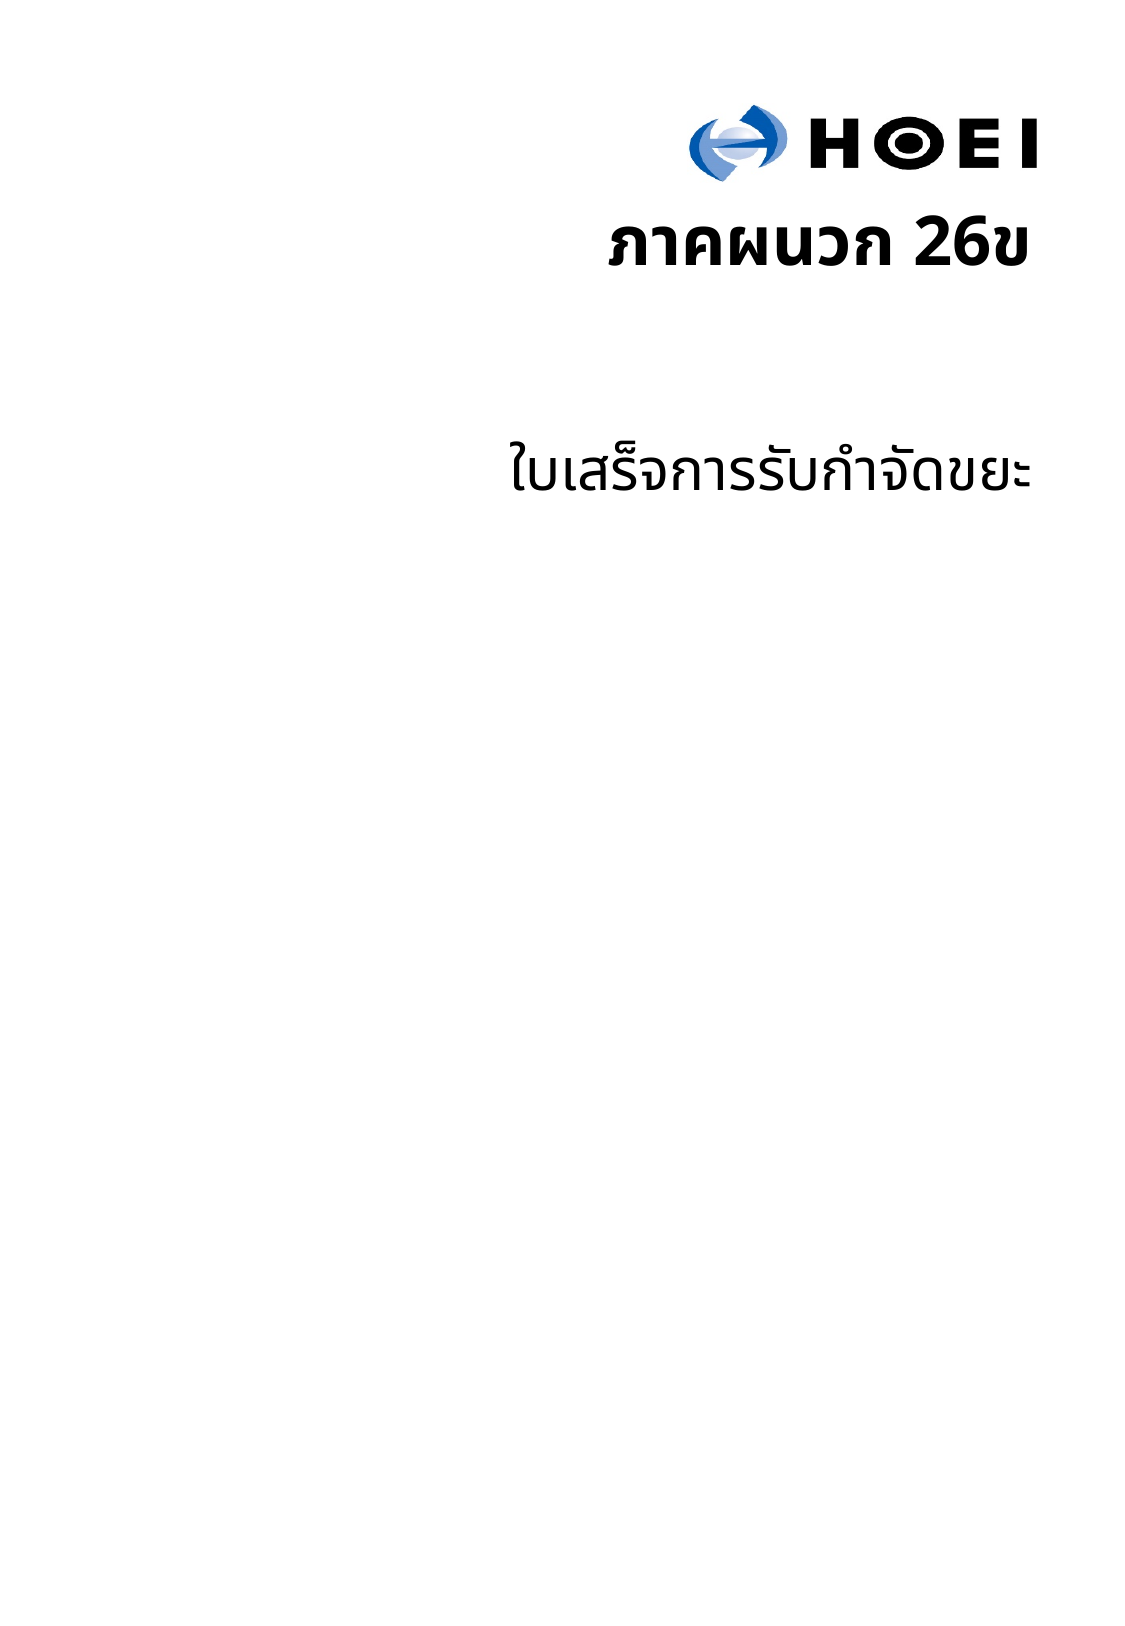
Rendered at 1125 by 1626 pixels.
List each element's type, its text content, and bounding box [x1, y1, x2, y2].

picture [687, 103, 1038, 183]
list ใบเสร็จการรับกำจัดขยะ [77, 432, 1048, 1464]
title ภาคผนวก 26ข [77, 86, 1048, 401]
